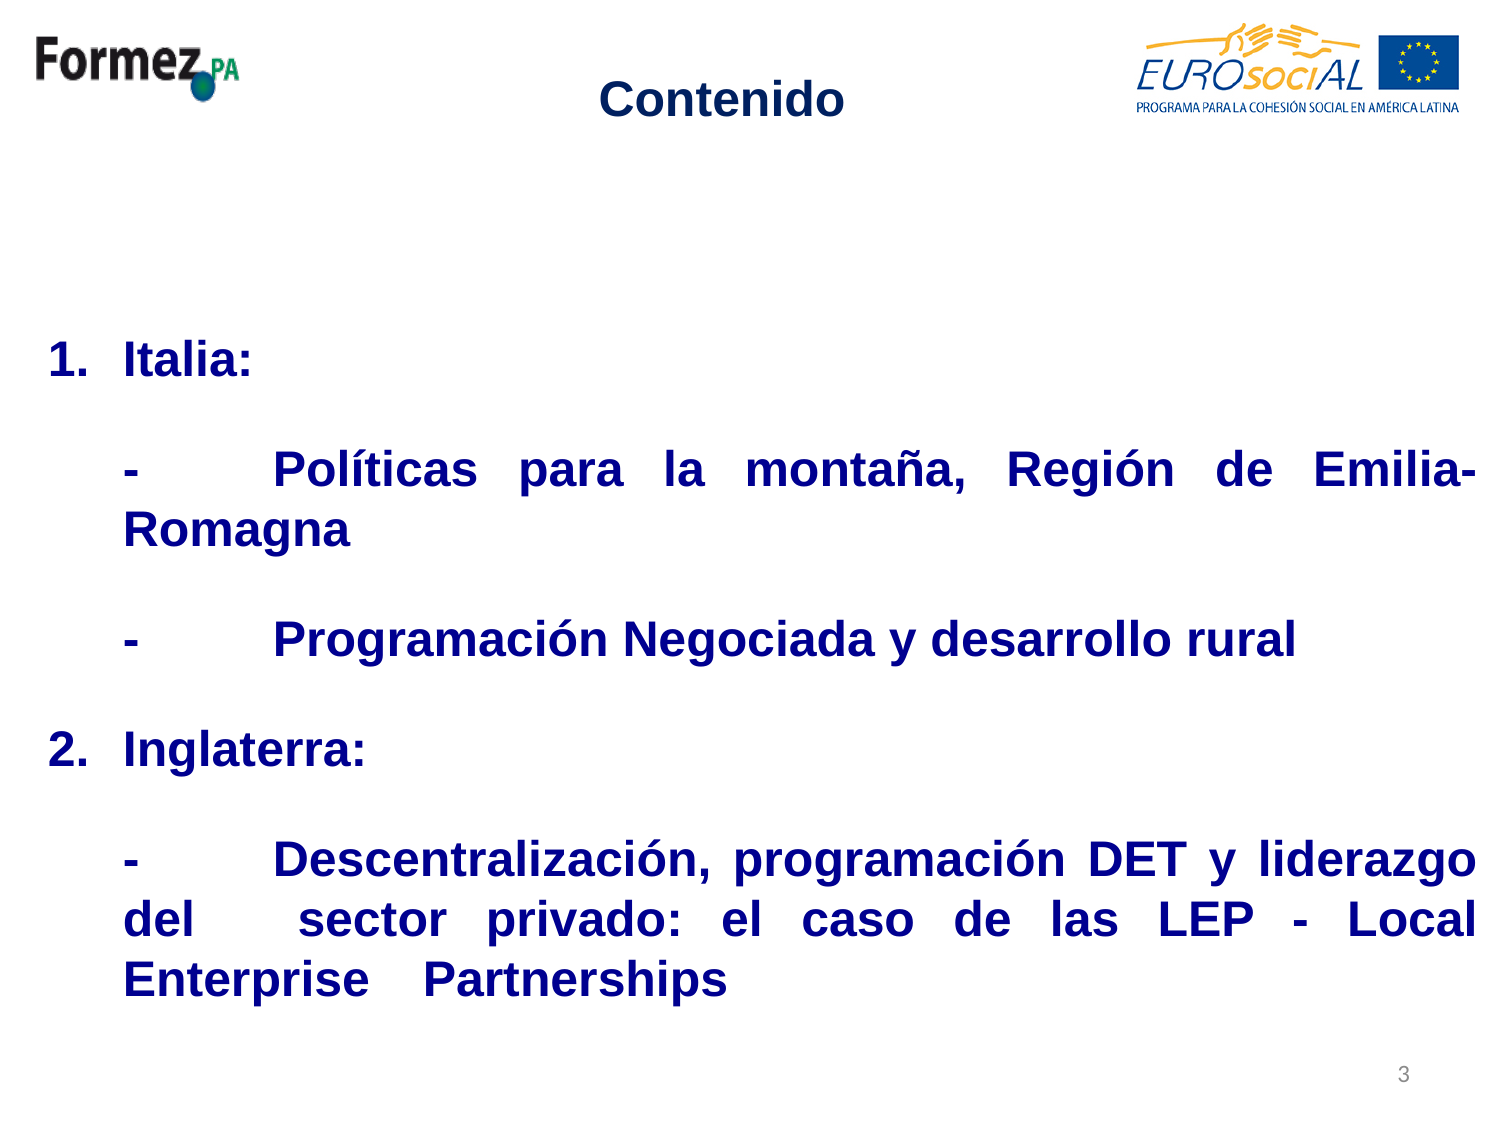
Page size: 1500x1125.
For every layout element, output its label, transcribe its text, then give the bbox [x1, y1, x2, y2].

picture [1134, 23, 1460, 113]
text_box Contenido [338, 58, 1106, 134]
slide_number 3 [1074, 1042, 1425, 1103]
text_box Italia: - Políticas para la montaña, Región de Emilia-Romagna - Programación Negociada y desarrollo rural Inglaterra: - Descentralización, programación DET y liderazgo del sector privado: el caso de las LEP - Local Enterprise Partnerships [33, 319, 1493, 1014]
picture [32, 26, 241, 105]
